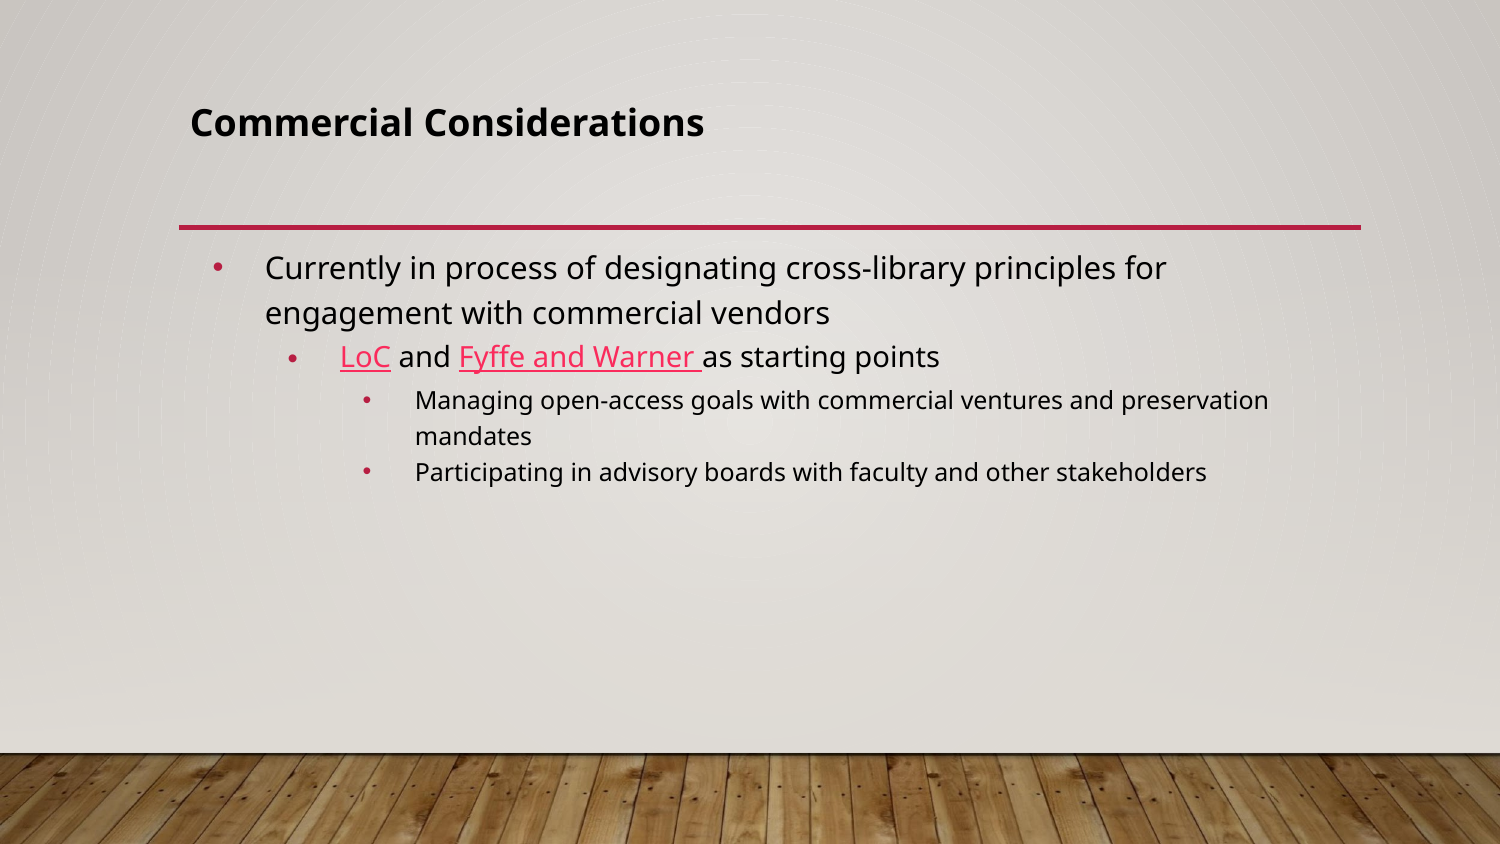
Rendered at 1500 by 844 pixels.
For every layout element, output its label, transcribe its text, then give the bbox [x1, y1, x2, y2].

title Commercial Considerations [178, 98, 1361, 229]
list Currently in process of designating cross-library principles for engagement with commercial vendors LoC and Fyffe and Warner as starting points Managing open-access goals with commercial ventures and preservation mandates Participating in advisory boards with faculty and other stakeholders [178, 235, 1361, 661]
picture [0, 753, 1500, 844]
